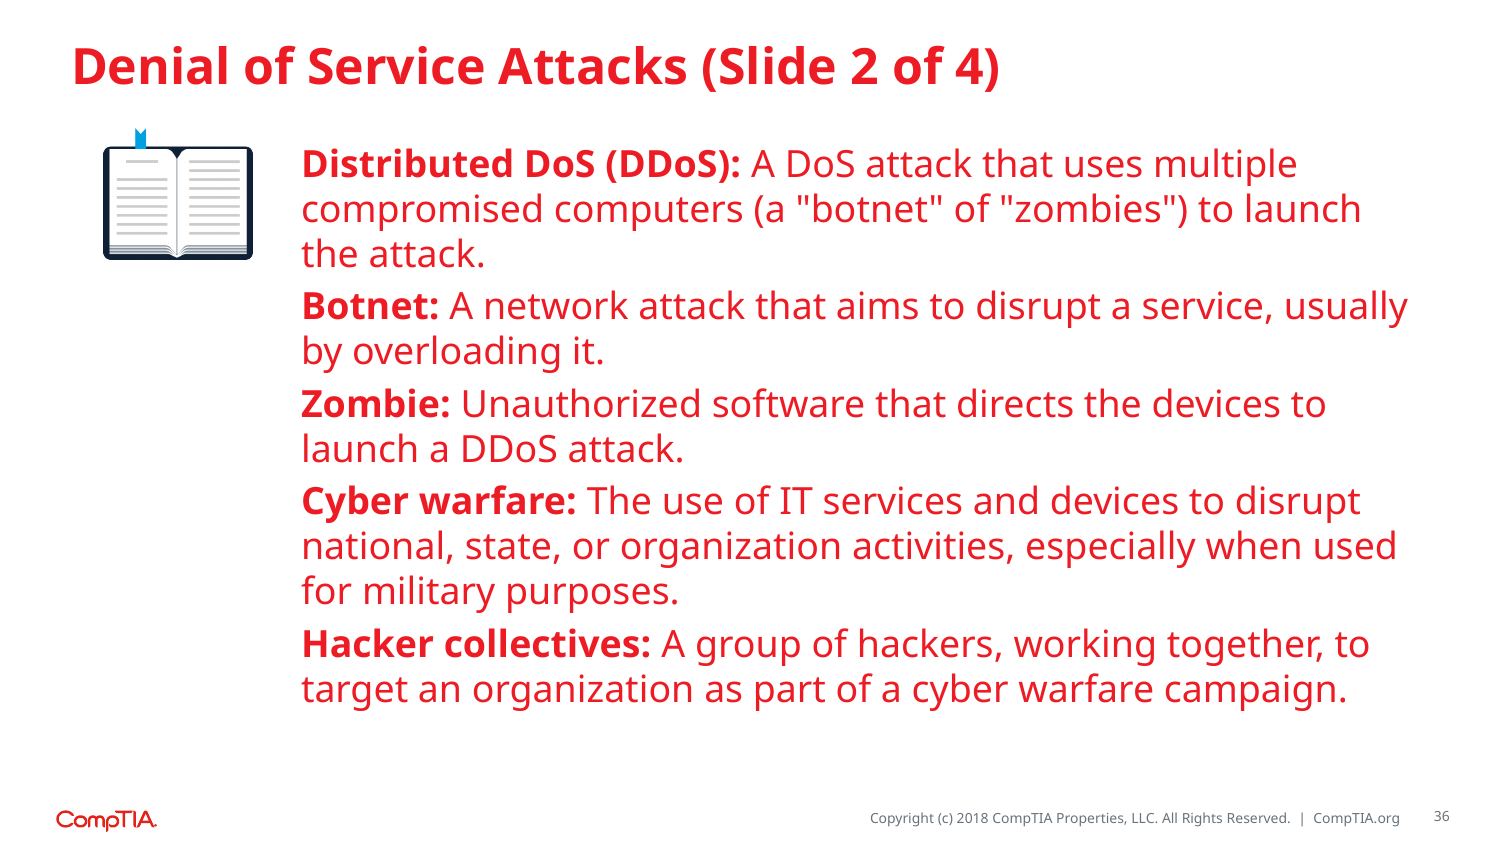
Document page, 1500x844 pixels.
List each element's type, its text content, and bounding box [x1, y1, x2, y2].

slide_number 36 [1407, 800, 1450, 835]
picture [103, 128, 253, 260]
title Denial of Service Attacks (Slide 2 of 4) [56, 12, 1444, 117]
list Distributed DoS (DDoS): A DoS attack that uses multiple compromised computers (a "botnet" of "zombies") to launch the attack. Botnet: A network attack that aims to disrupt a service, usually by overloading it. Zombie: Unauthorized software that directs the devices to launch a DDoS attack. Cyber warfare: The use of IT services and devices to disrupt national, state, or organization activities, especially when used for military purposes. Hacker collectives: A group of hackers, working together, to target an organization as part of a cyber warfare campaign. [285, 132, 1444, 227]
